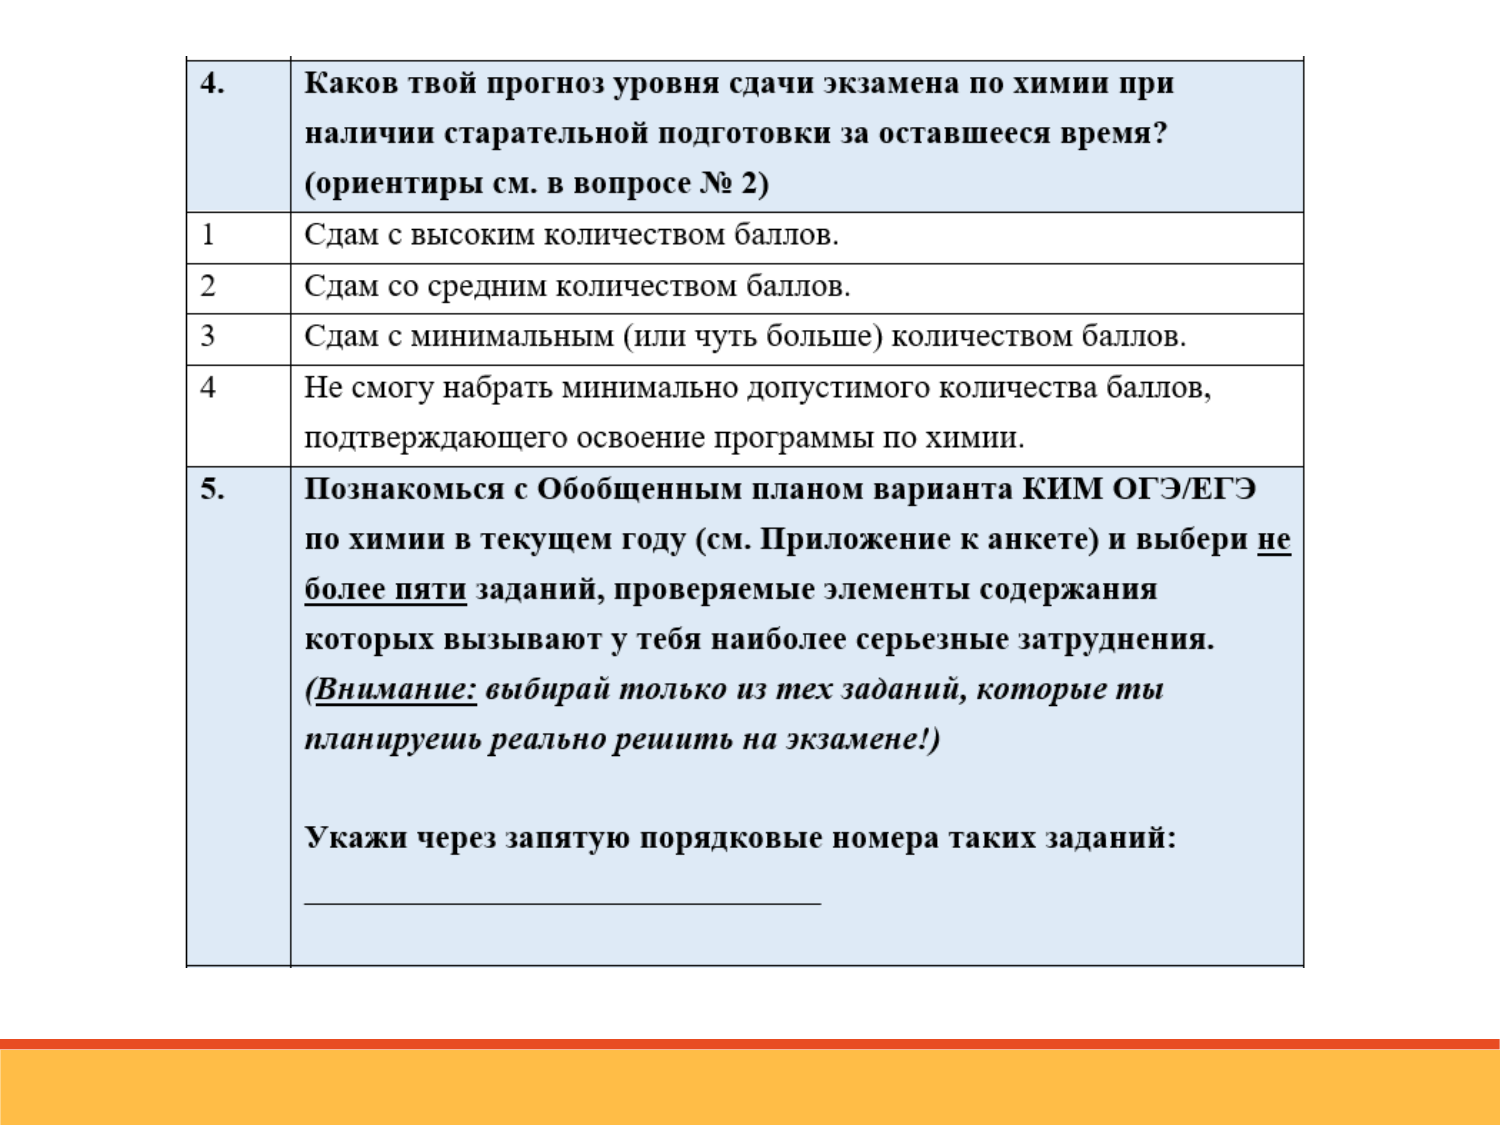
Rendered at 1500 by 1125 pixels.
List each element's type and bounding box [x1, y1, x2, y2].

picture [175, 56, 1319, 969]
